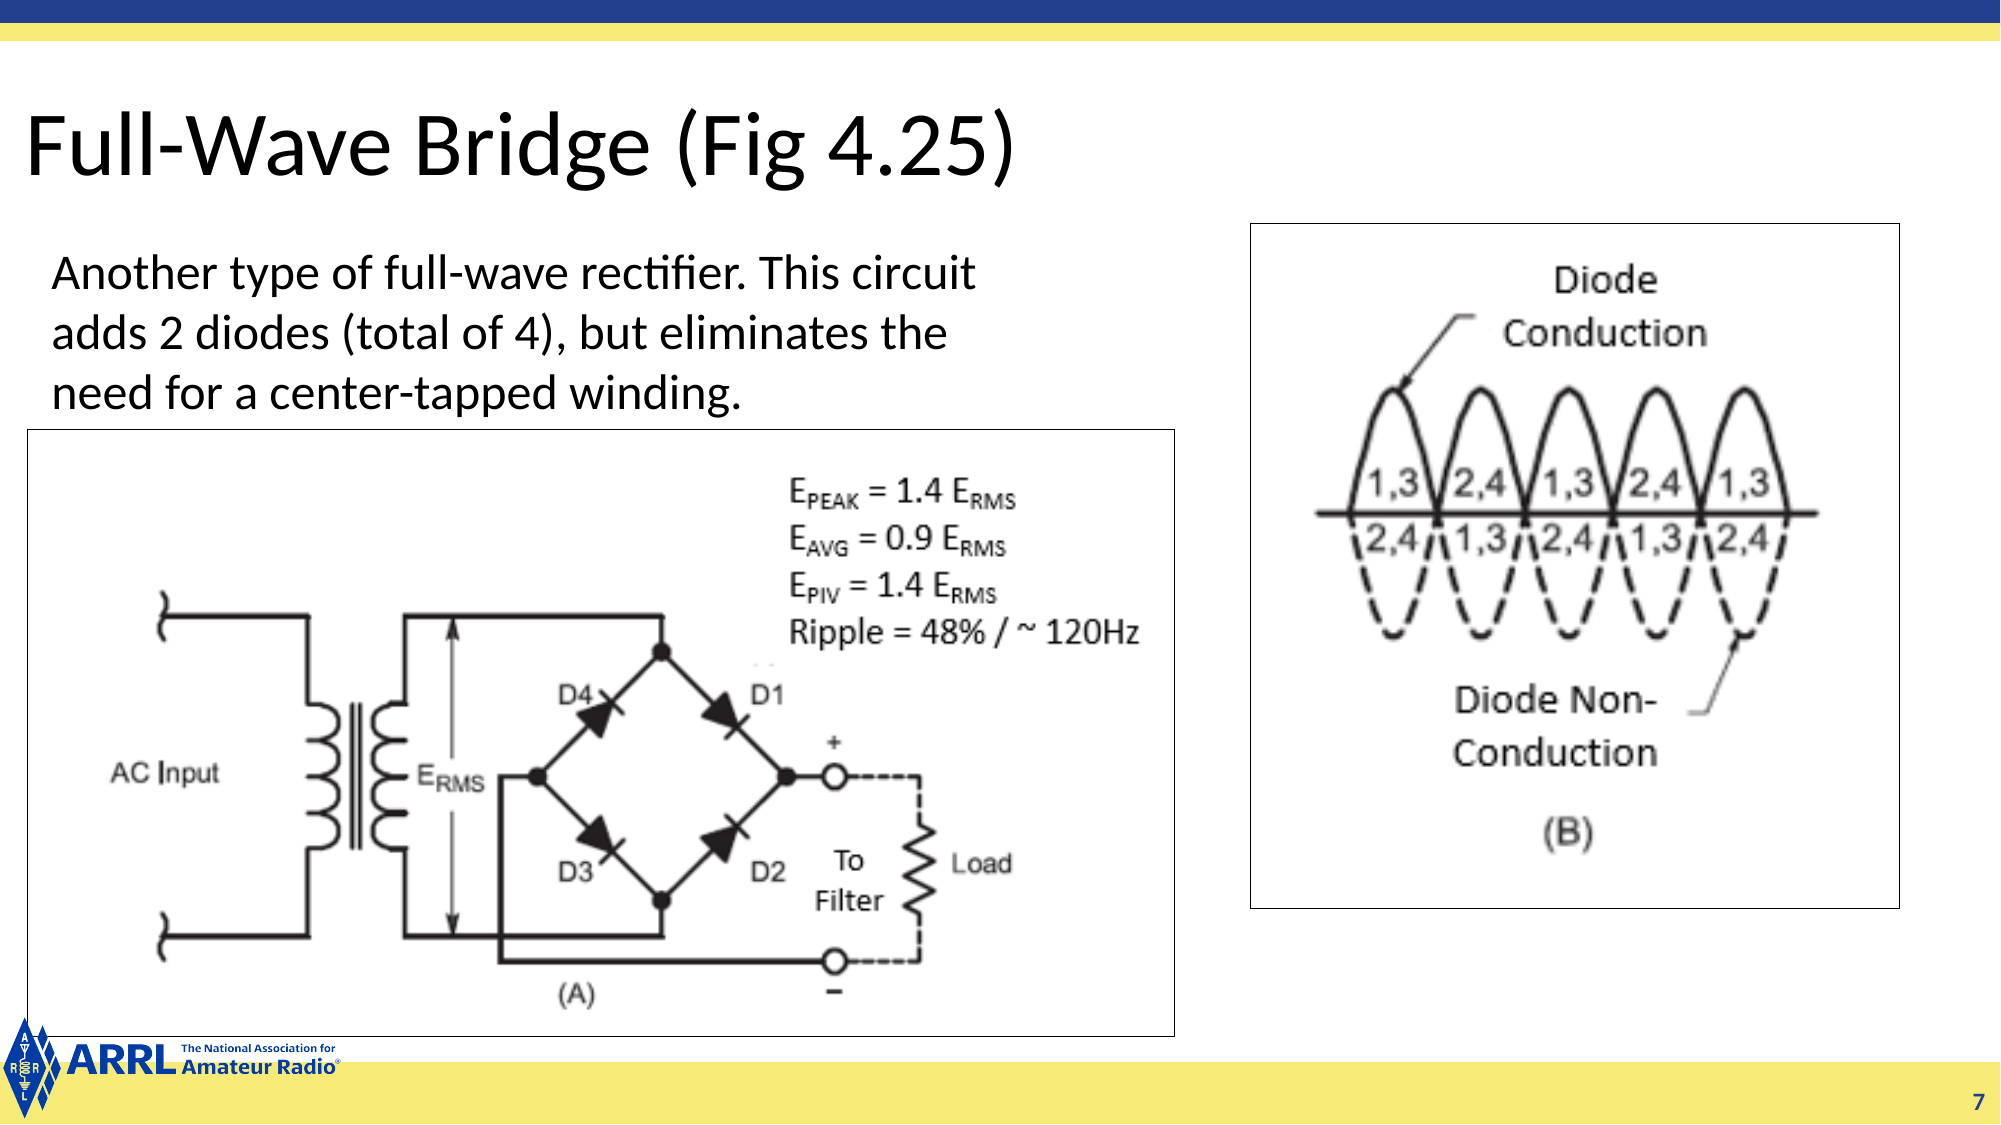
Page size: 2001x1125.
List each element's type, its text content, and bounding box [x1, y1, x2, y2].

text_box Another type of full-wave rectifier. This circuit adds 2 diodes (total of 4), but eliminates the need for a center-tapped winding. [36, 232, 1062, 428]
picture [1, 429, 1175, 1121]
picture [1249, 223, 1900, 909]
title Full-Wave Bridge (Fig 4.25) [10, 88, 1036, 233]
